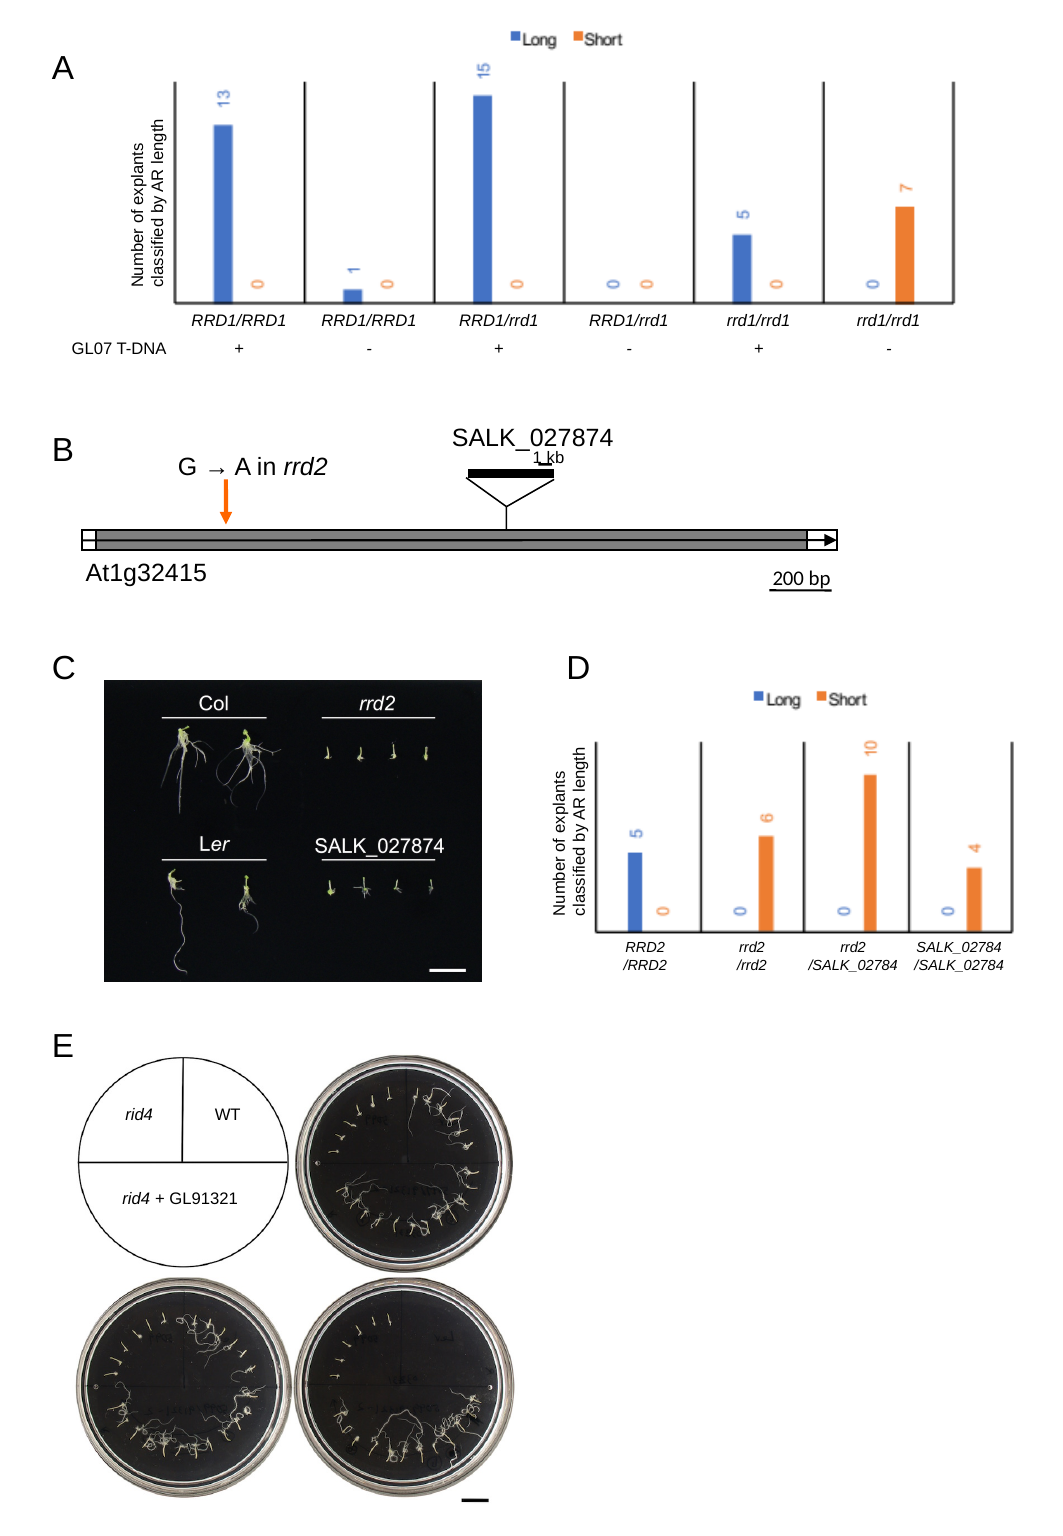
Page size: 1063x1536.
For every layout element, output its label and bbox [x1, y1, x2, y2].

text_box [36, 3, 1044, 1508]
